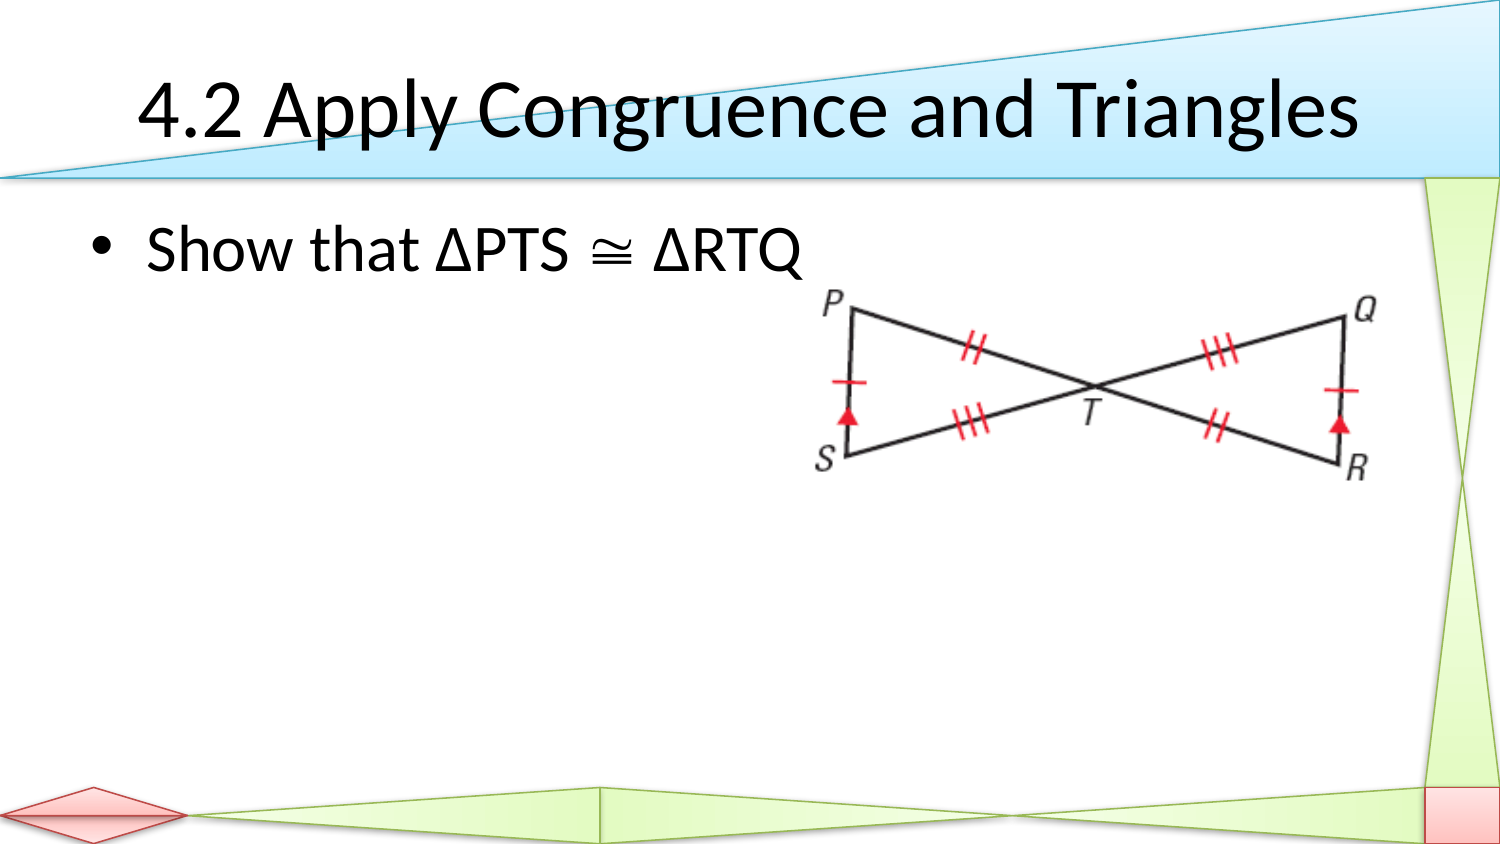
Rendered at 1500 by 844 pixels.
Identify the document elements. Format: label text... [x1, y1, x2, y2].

list Show that ΔPTS  ΔRTQ [75, 196, 1425, 754]
picture [812, 281, 1382, 488]
title 4.2 Apply Congruence and Triangles [75, 33, 1425, 175]
